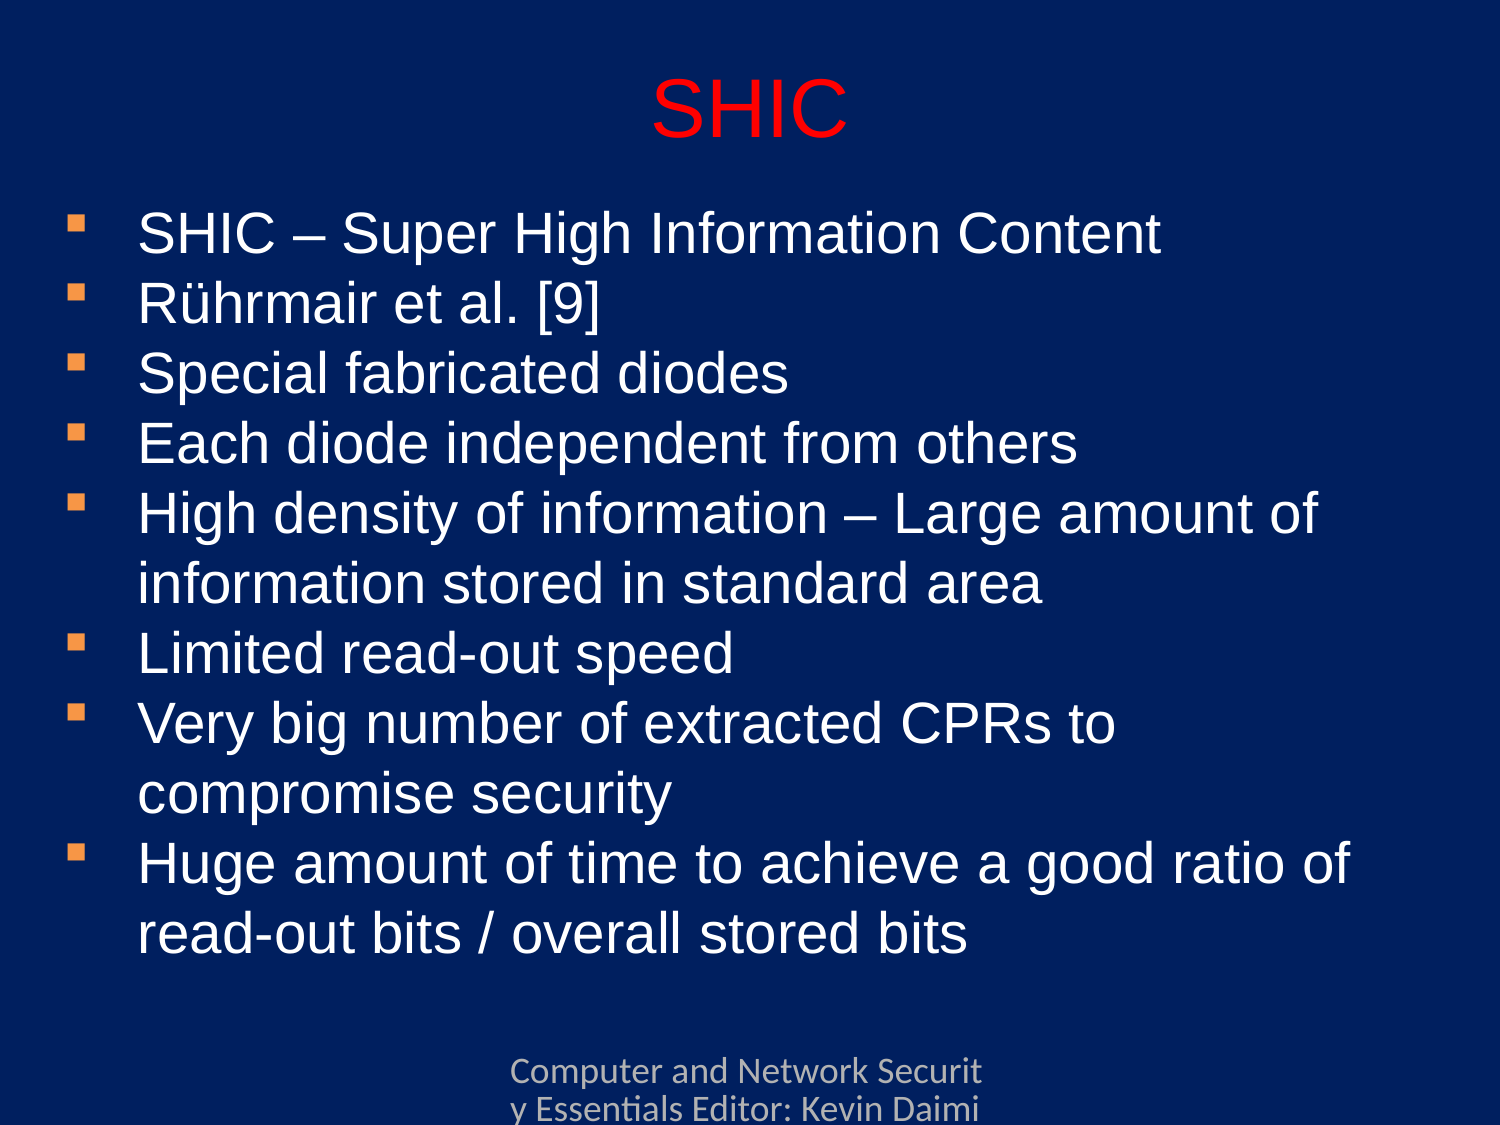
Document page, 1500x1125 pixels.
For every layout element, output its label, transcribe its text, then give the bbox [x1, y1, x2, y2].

footer Computer and Network Security Essentials Editor: Kevin Daimi Associate Editors: Guillermo Francia, Levent Ertaul, Luis H. Encinas, Eman El-Sheikh Published by Springer [510, 1046, 990, 1103]
list SHIC – Super High Information Content Rührmair et al. [9] Special fabricated diodes Each diode independent from others High density of information – Large amount of information stored in standard area Limited read-out speed Very big number of extracted CPRs to compromise security Huge amount of time to achieve a good ratio of read-out bits / overall stored bits [62, 195, 1437, 1044]
title SHIC [44, 53, 1456, 155]
